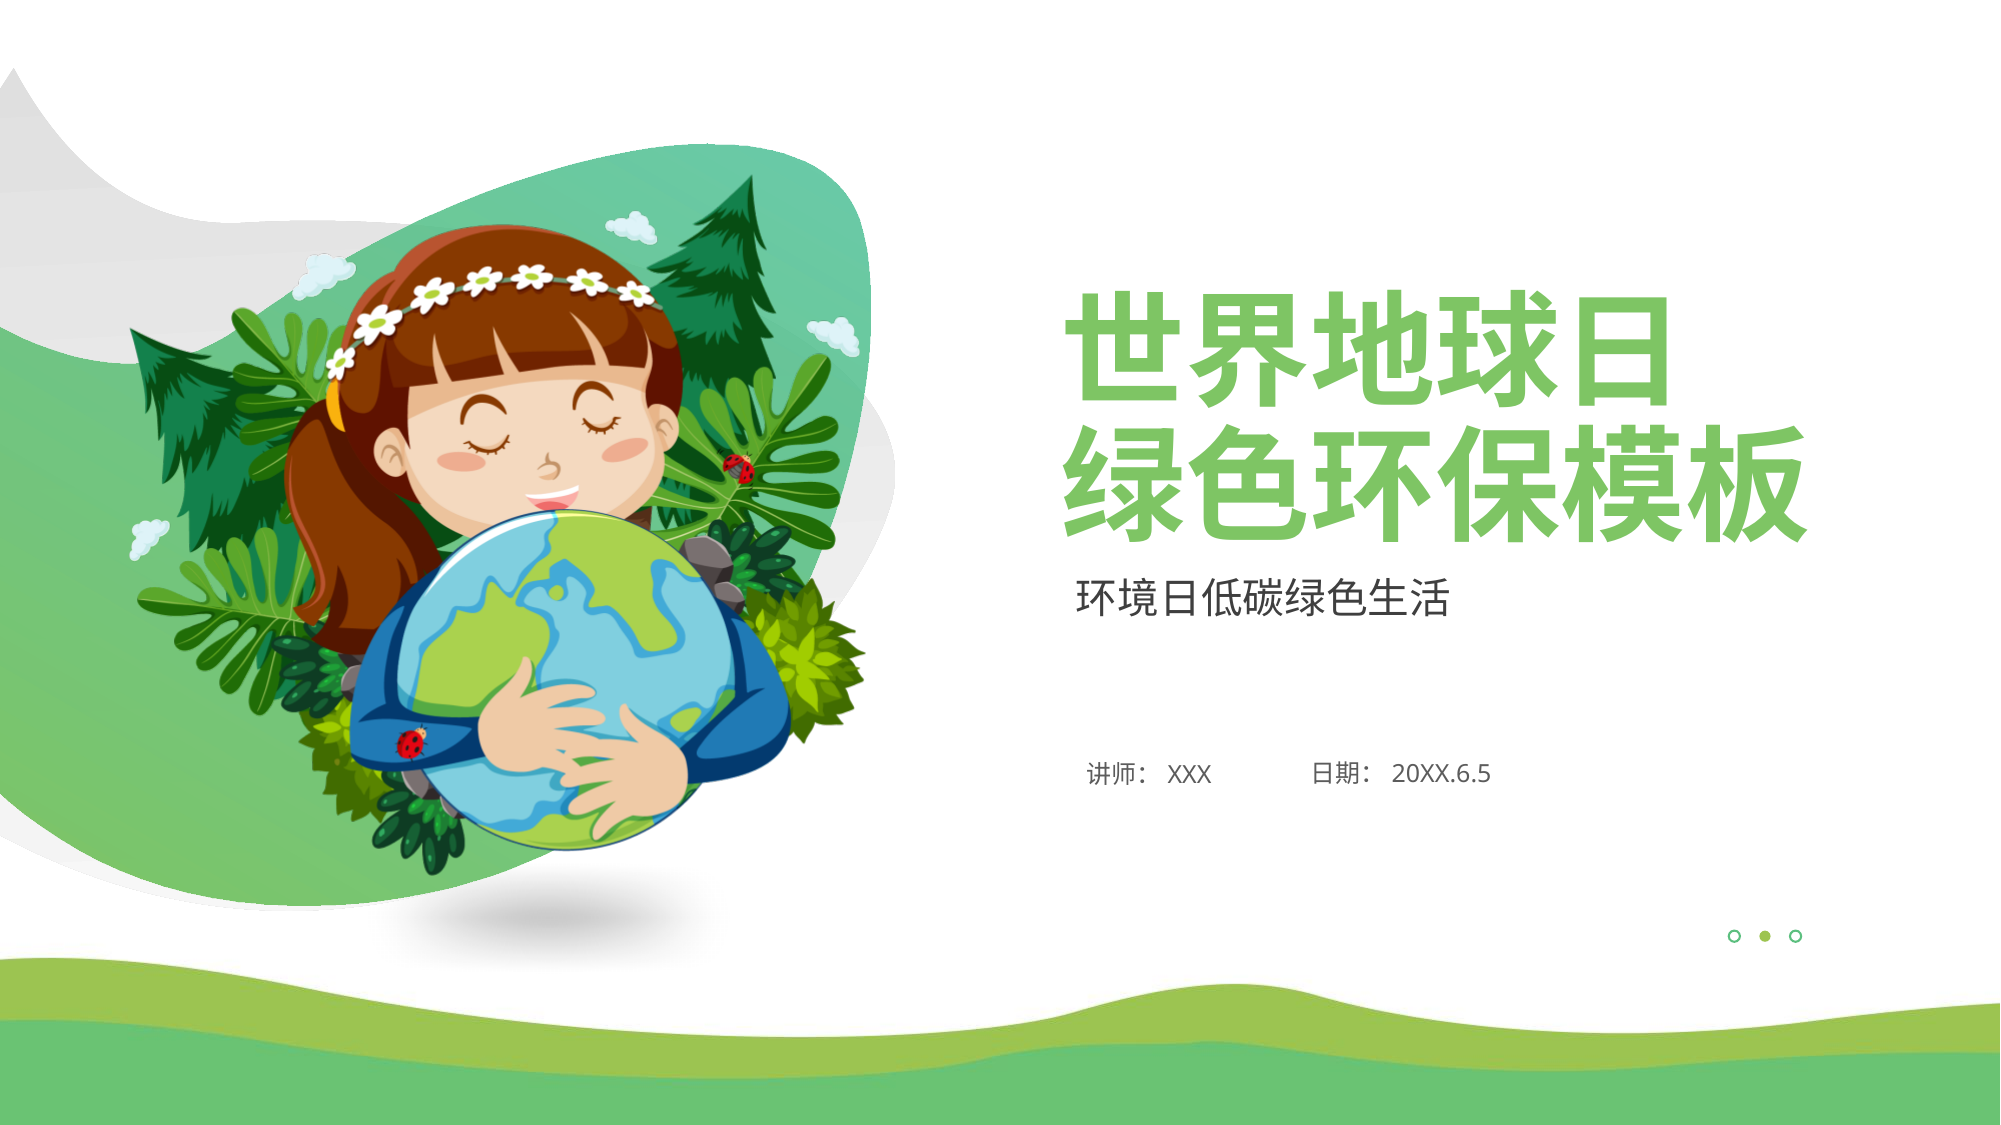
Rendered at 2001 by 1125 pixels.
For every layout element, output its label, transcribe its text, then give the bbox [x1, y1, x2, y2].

text_box 世界地球日 绿色环保模板 [1046, 280, 1930, 566]
text_box 环境日低碳绿色生活 [1060, 562, 1735, 631]
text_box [1728, 930, 1802, 942]
text_box 日期：20XX.6.5 [1288, 748, 1545, 796]
picture [0, 0, 2000, 1125]
text_box 讲师：XXX [1064, 750, 1290, 798]
